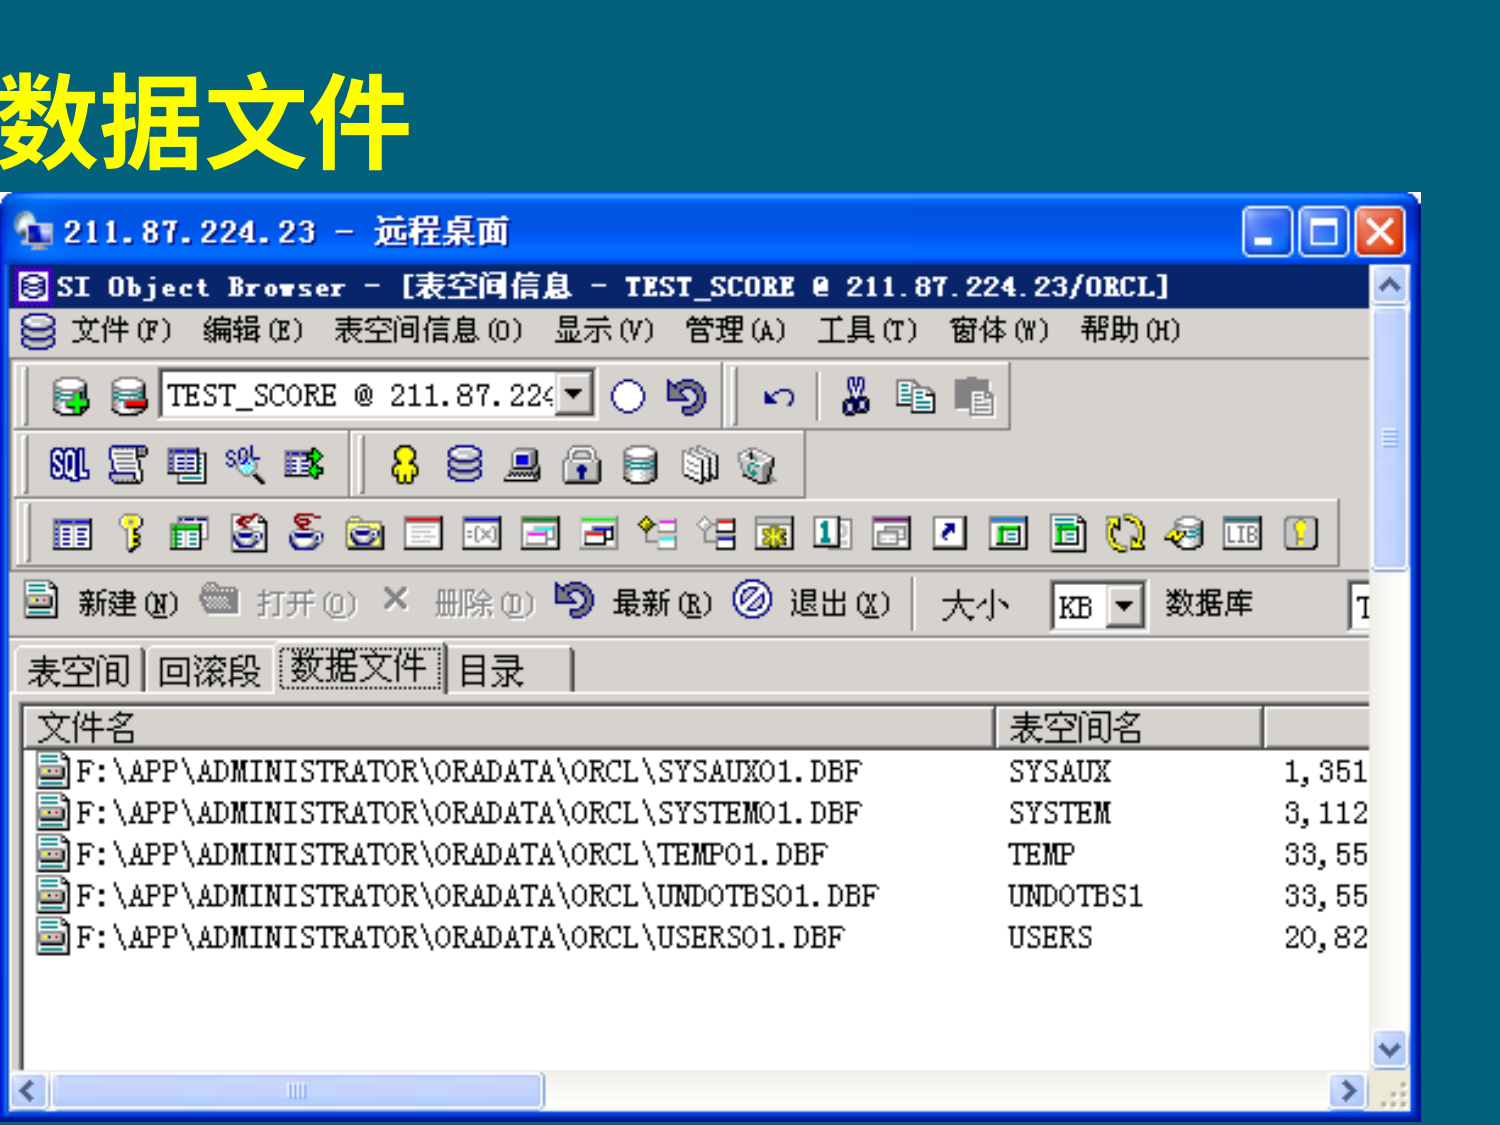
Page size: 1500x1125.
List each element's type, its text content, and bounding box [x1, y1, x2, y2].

picture [0, 193, 1420, 1121]
text_box 数据文件 [0, 5, 1346, 183]
